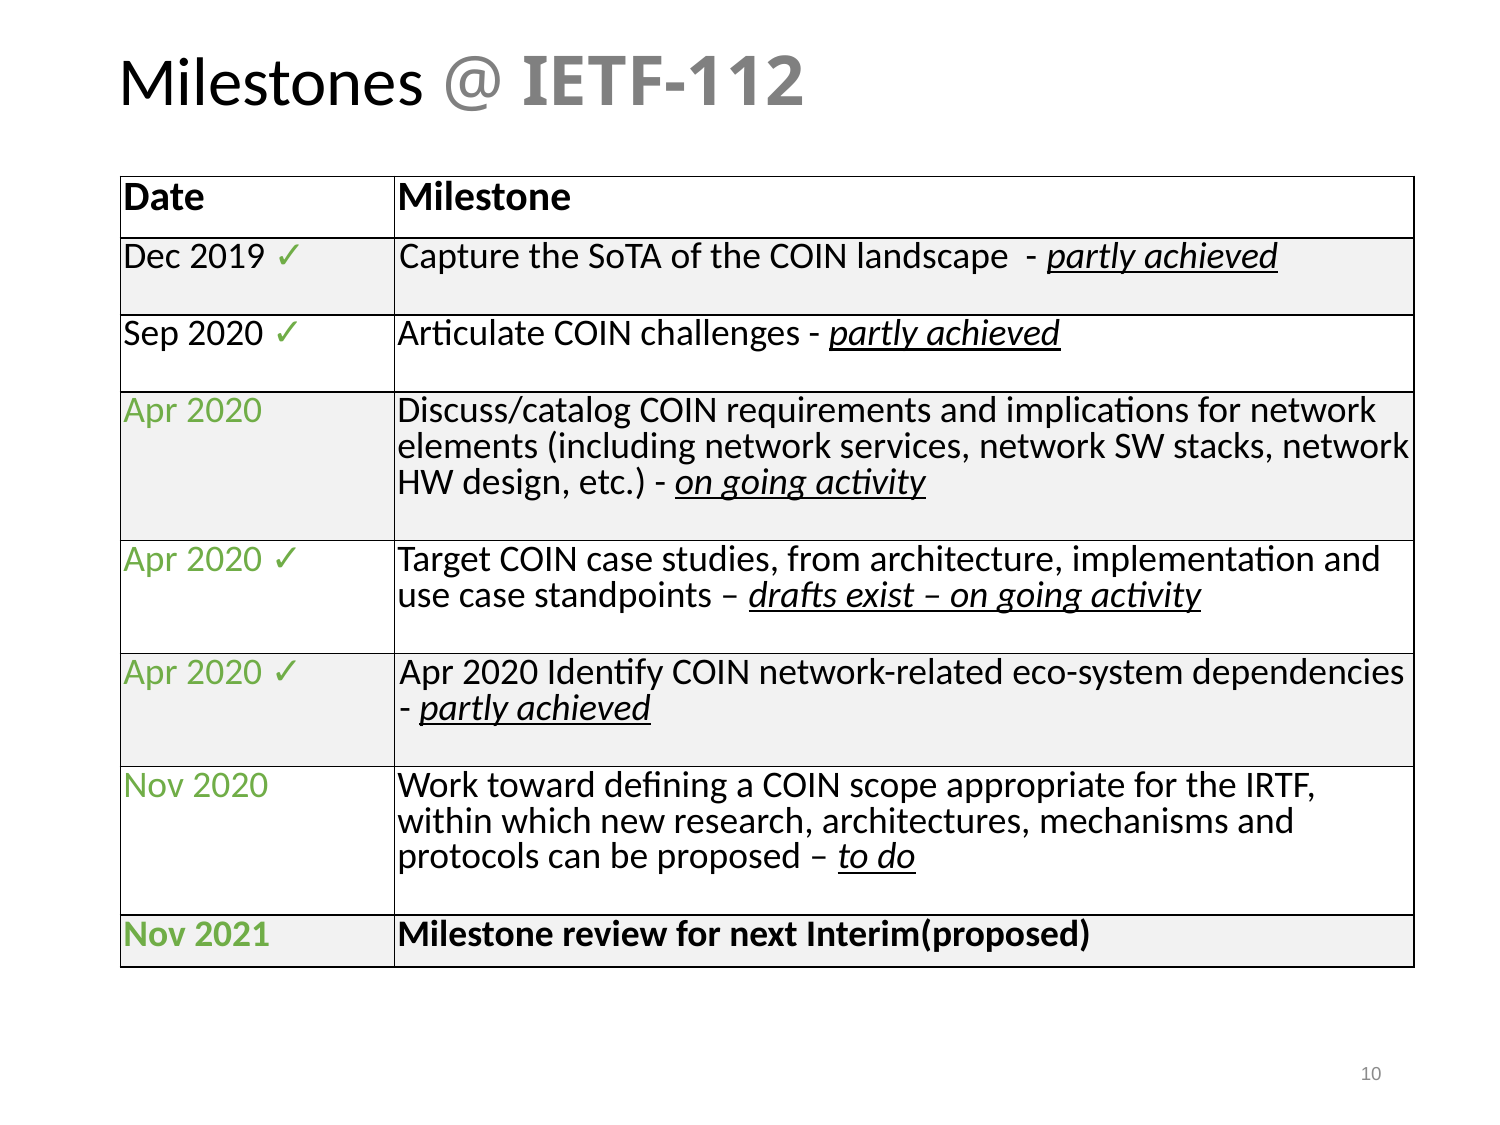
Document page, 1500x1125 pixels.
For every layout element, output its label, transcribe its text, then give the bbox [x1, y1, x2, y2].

table_cell Apr 2020 [121, 393, 394, 540]
table_cell Dec 2019 ✓ [121, 239, 394, 314]
table_cell Apr 2020 ✓ [121, 654, 394, 766]
table_header Milestone [395, 177, 1413, 237]
title Milestones @ IETF-112 [103, 0, 1397, 204]
table_cell Target COIN case studies, from architecture, implementation and use case standpoints – drafts exist – on going activity [395, 541, 1413, 653]
table_cell Sep 2020 ✓ [121, 316, 394, 391]
table_cell Articulate COIN challenges - partly achieved [395, 316, 1413, 391]
table_cell Apr 2020 ✓ [121, 541, 394, 653]
slide_number 10 [1059, 1042, 1397, 1103]
table_cell Nov 2021 [121, 916, 394, 966]
table_cell Milestone review for next Interim(proposed) [395, 916, 1413, 966]
table_cell Apr 2020 Identify COIN network-related eco-system dependencies - partly achieved [395, 654, 1413, 766]
table_header Date [121, 177, 394, 237]
table_cell Discuss/catalog COIN requirements and implications for network elements (including network services, network SW stacks, network HW design, etc.) - on going activity [395, 393, 1413, 540]
table_cell Work toward defining a COIN scope appropriate for the IRTF, within which new research, architectures, mechanisms and protocols can be proposed – to do [395, 767, 1413, 914]
table_cell Capture the SoTA of the COIN landscape - partly achieved [395, 239, 1413, 314]
table_cell Nov 2020 [121, 767, 394, 914]
